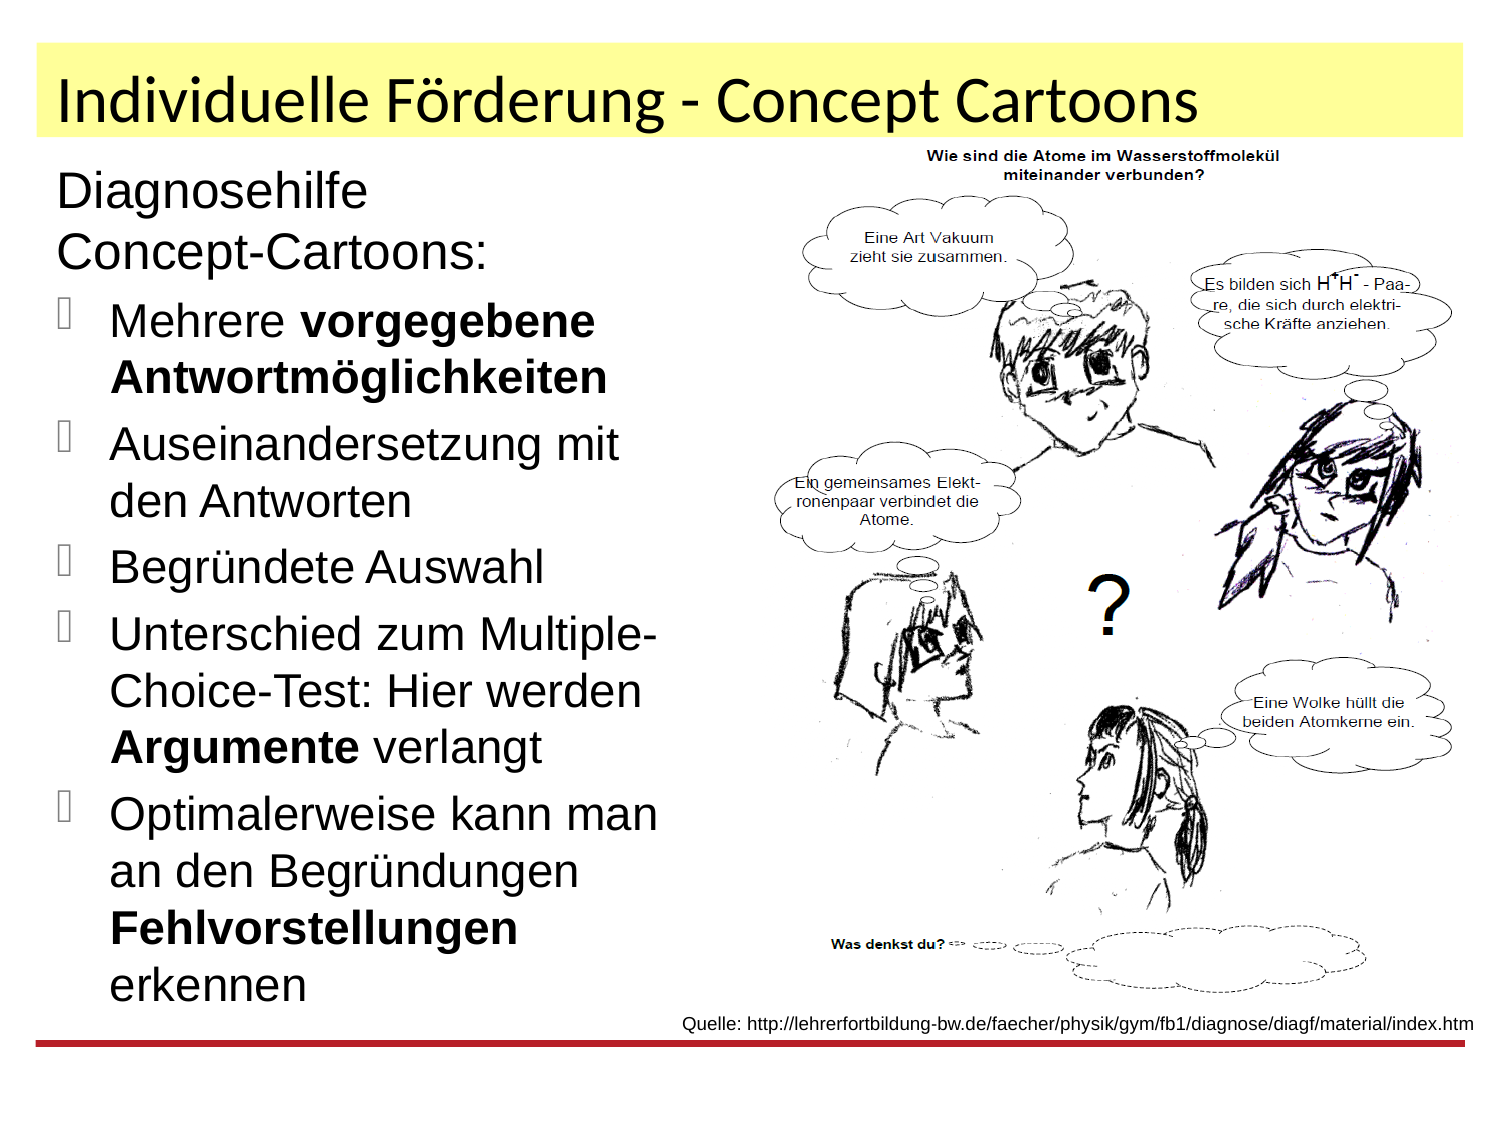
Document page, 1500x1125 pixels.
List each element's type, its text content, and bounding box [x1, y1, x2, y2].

title Individuelle Förderung - Concept Cartoons [41, 42, 1459, 149]
text_box Quelle: http://lehrerfortbildung-bw.de/faecher/physik/gym/fb1/diagnose/diagf/material/index.htm [667, 1004, 1500, 1042]
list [761, 142, 1459, 999]
text_box Diagnosehilfe Concept-Cartoons: Mehrere vorgegebene Antwortmöglichkeiten Auseinandersetzung mit den Antworten Begründete Auswahl Unterschied zum Multiple-Choice-Test: Hier werden Argumente verlangt Optimalerweise kann man an den Begründungen Fehlvorstellungen erkennen [41, 148, 715, 1024]
